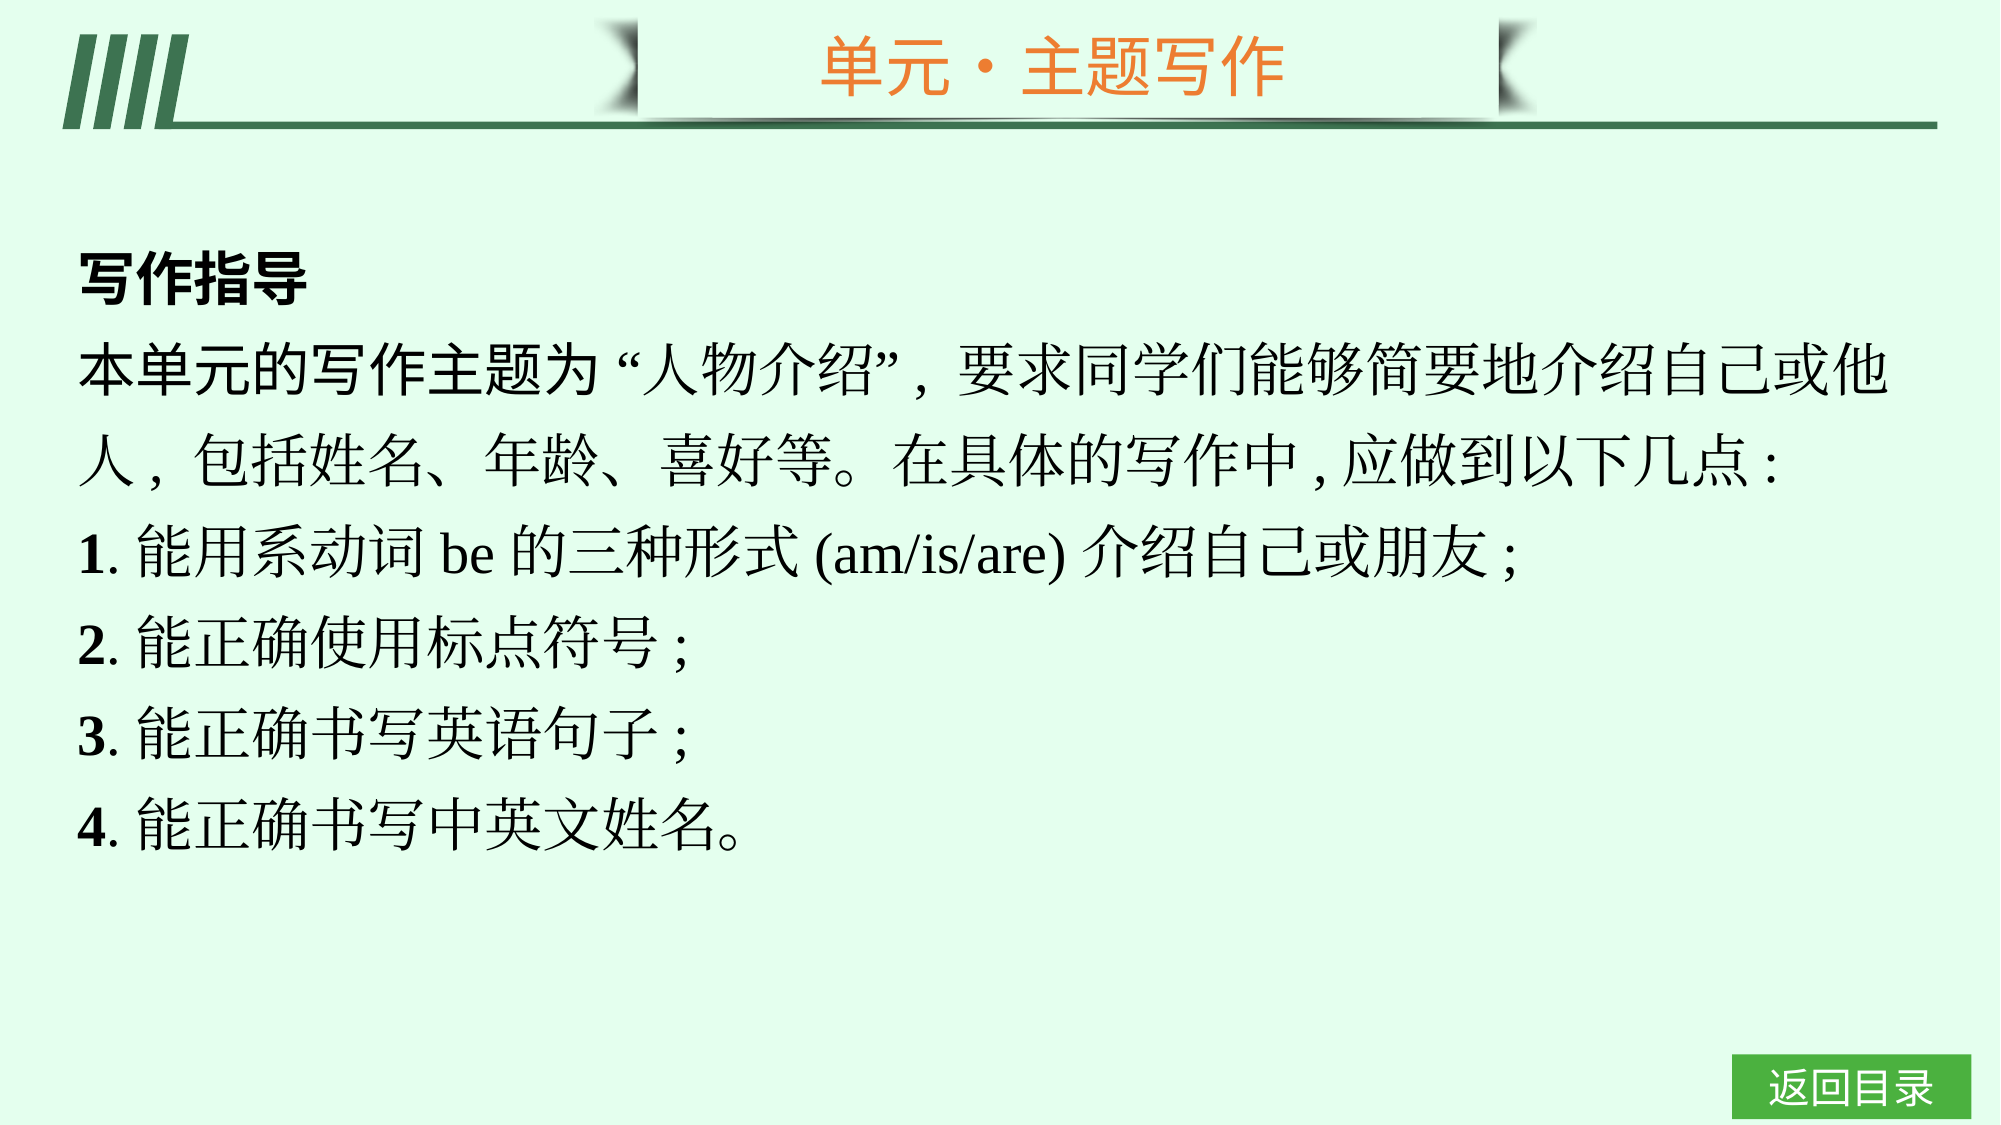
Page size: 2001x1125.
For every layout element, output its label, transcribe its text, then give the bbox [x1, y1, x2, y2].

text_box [594, 16, 1537, 127]
text_box 写作指导 本单元的写作主题为 “人物介绍”, 要求同学们能够简要地介绍自己或他人, 包括姓名、年龄、喜好等。在具体的写作中,应做到以下几点: 1.能用系动词be的三种形式(am/is/are)介绍自己或朋友; 2.能正确使用标点符号; 3.能正确书写英语句子; 4.能正确书写中英文姓名。 [62, 214, 1938, 866]
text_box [62, 34, 1938, 130]
